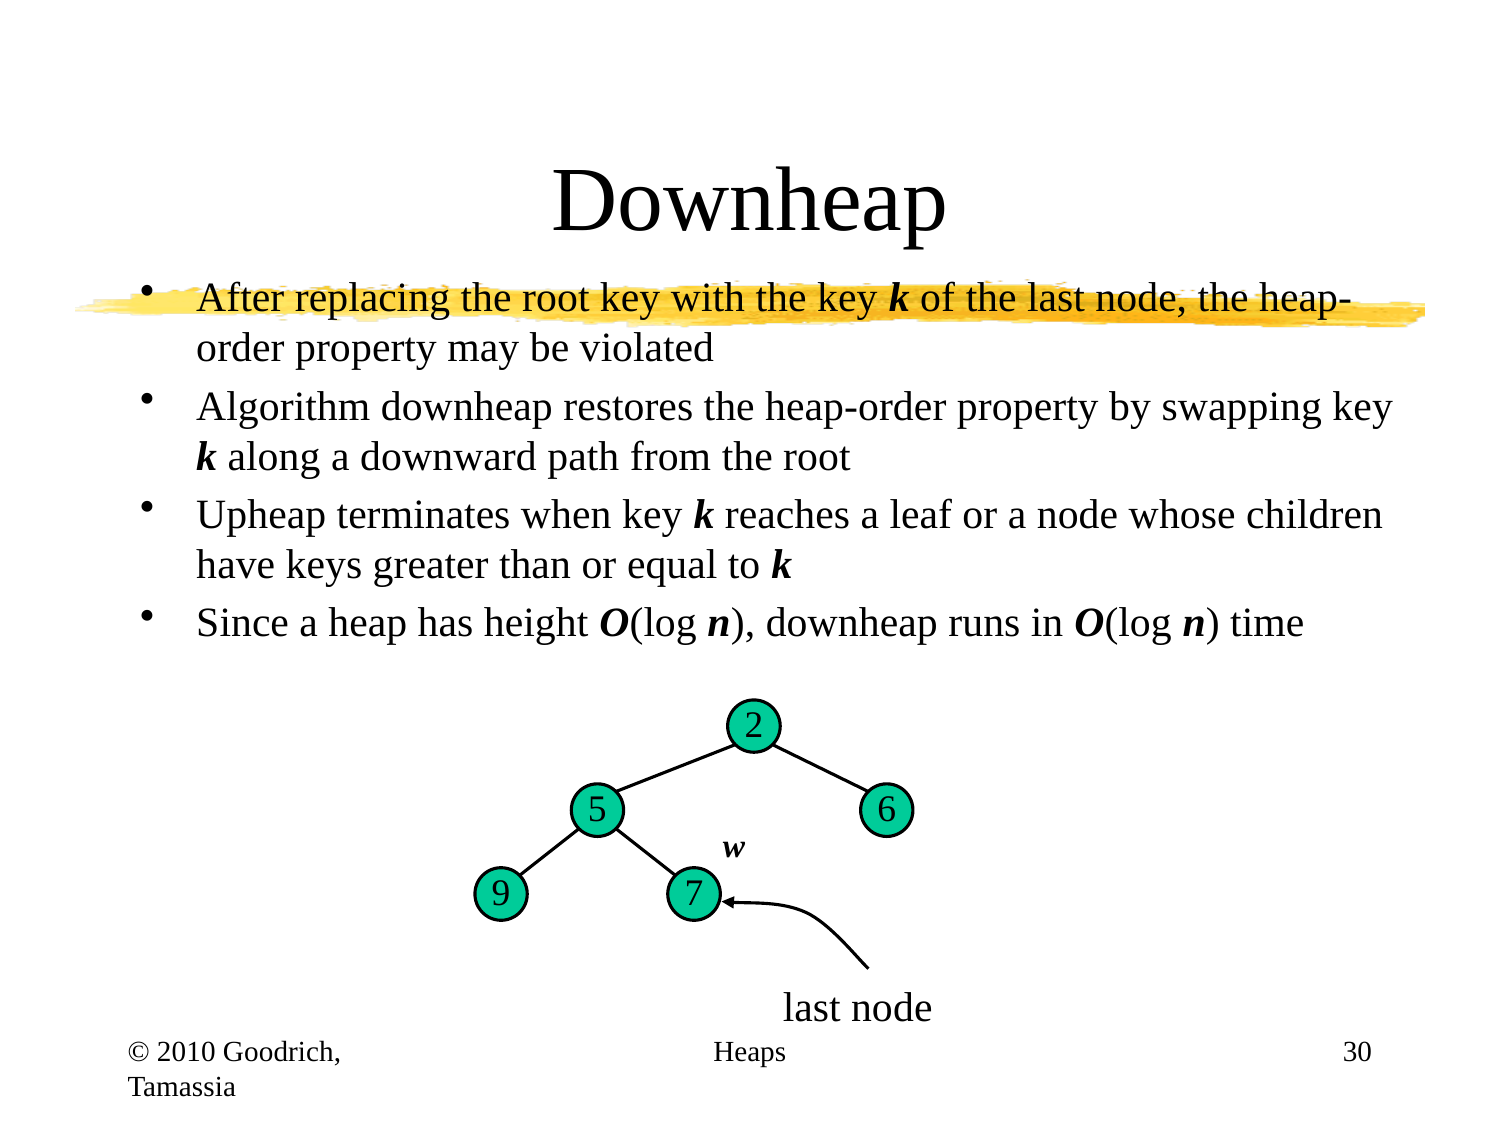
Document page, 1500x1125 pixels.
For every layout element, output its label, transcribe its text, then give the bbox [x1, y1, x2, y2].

text_box 2 [727, 699, 781, 753]
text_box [772, 745, 869, 791]
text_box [615, 745, 736, 791]
slide_number © 2010 Goodrich, Tamassia [112, 1024, 426, 1101]
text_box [519, 829, 580, 875]
slide_number 30 [1074, 1024, 1388, 1101]
text_box last node [768, 972, 948, 1038]
text_box 9 [474, 867, 528, 921]
footer Heaps [512, 1024, 988, 1101]
picture [75, 274, 124, 338]
list After replacing the root key with the key k of the last node, the heap-order property may be violated Algorithm downheap restores the heap-order property by swapping key k along a downward path from the root Upheap terminates when key k reaches a leaf or a node whose children have keys greater than or equal to k Since a heap has height O(log n), downheap runs in O(log n) time [124, 262, 1438, 663]
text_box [615, 829, 676, 875]
text_box [721, 896, 869, 969]
title Downheap [112, 99, 1388, 288]
text_box 7 [667, 867, 721, 921]
text_box w [708, 817, 761, 872]
text_box 6 [860, 783, 913, 837]
text_box 5 [571, 783, 624, 837]
